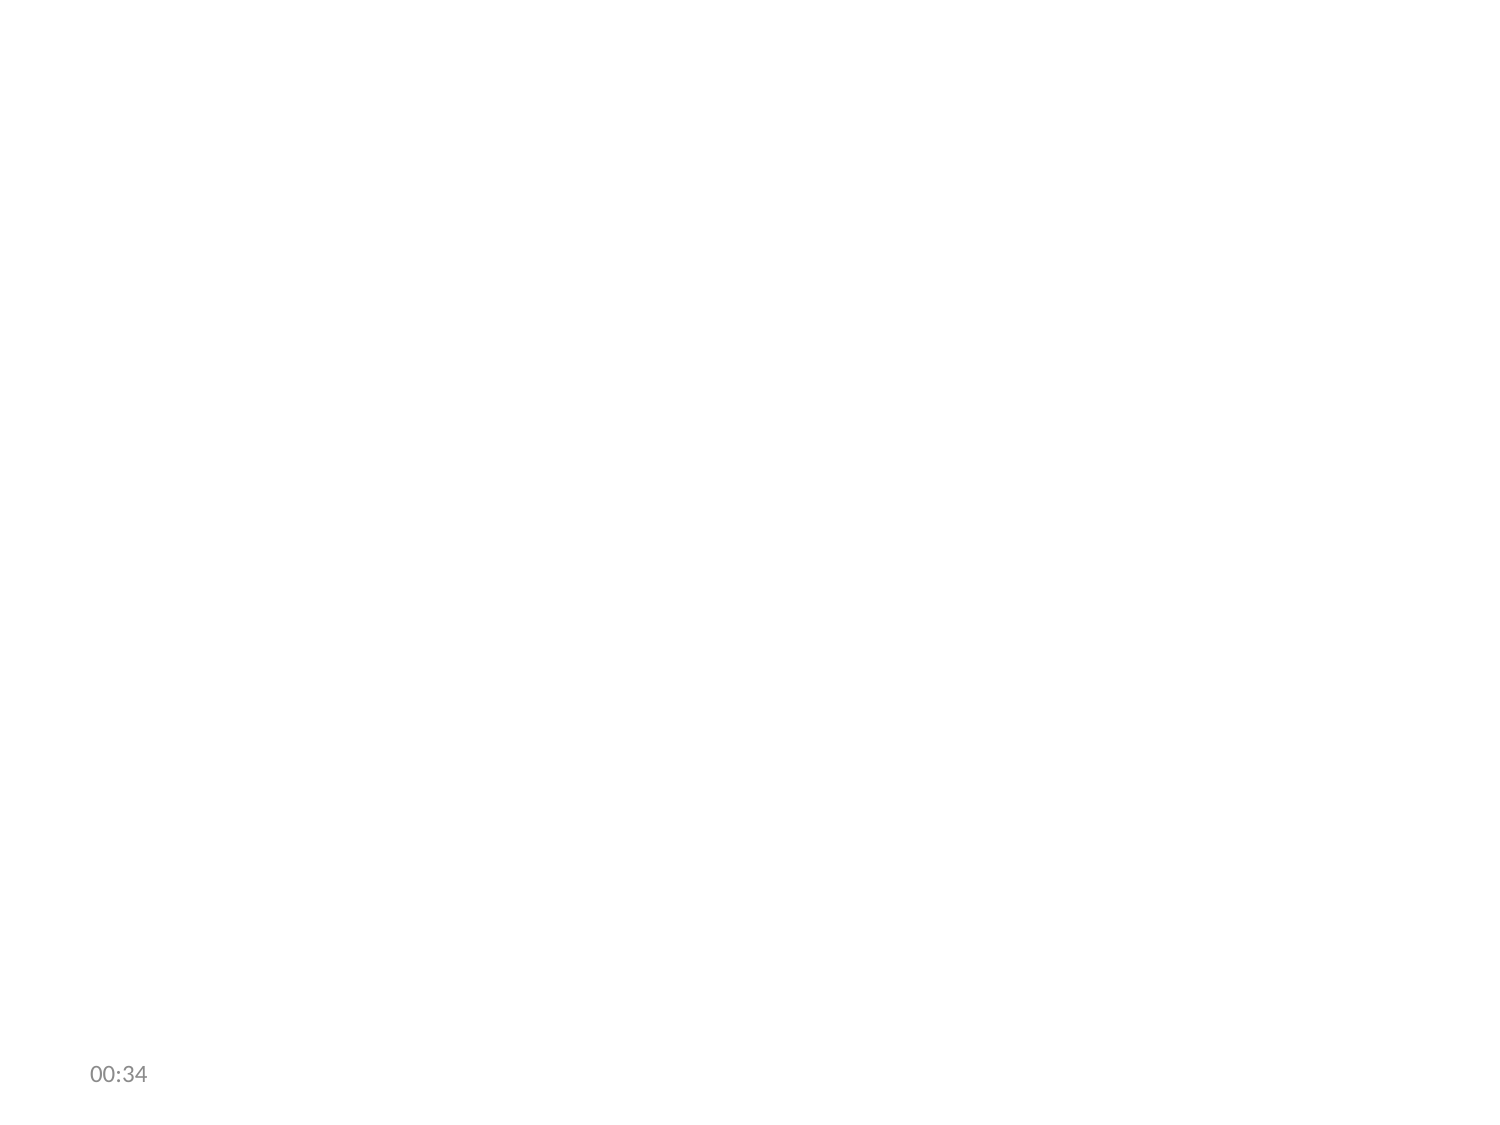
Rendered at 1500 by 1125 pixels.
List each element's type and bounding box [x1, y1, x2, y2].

slide_number [75, 1042, 425, 1103]
